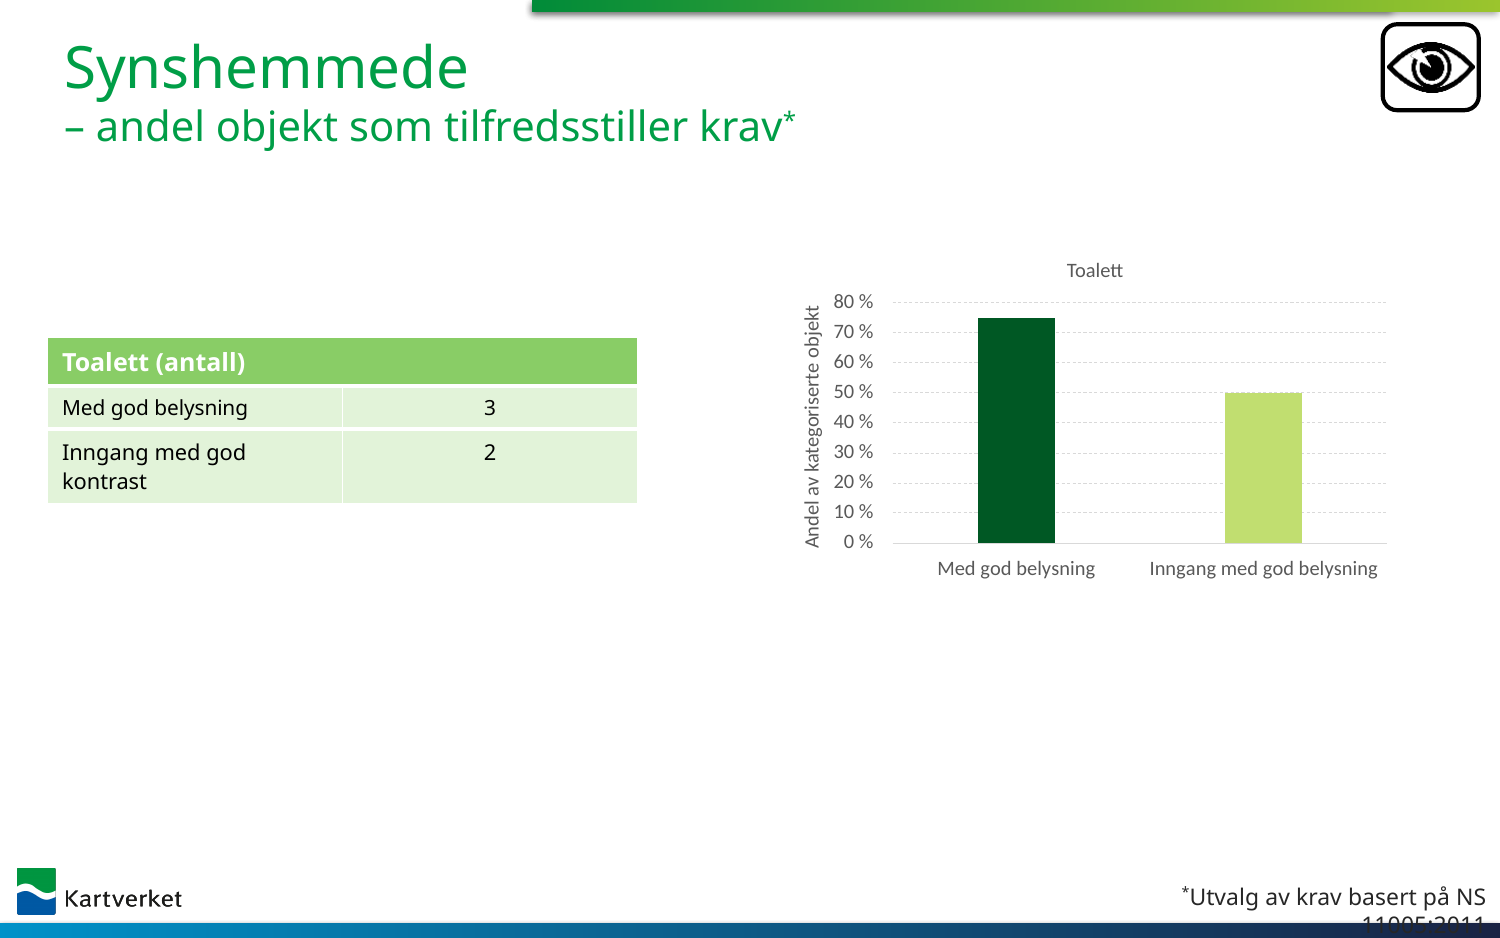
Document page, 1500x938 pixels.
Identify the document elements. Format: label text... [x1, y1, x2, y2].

table_cell 3 [343, 388, 637, 427]
text_box Synshemmede – andel objekt som tilfredsstiller krav* [49, 24, 1431, 158]
picture [791, 249, 1400, 589]
table_cell Inngang med god kontrast [48, 431, 342, 503]
text_box *Utvalg av krav basert på NS 11005:2011 [1068, 873, 1500, 938]
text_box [1382, 24, 1480, 111]
table_cell Med god belysning [48, 388, 342, 427]
table_header Toalett (antall) [48, 338, 637, 384]
table_cell 2 [343, 431, 637, 503]
